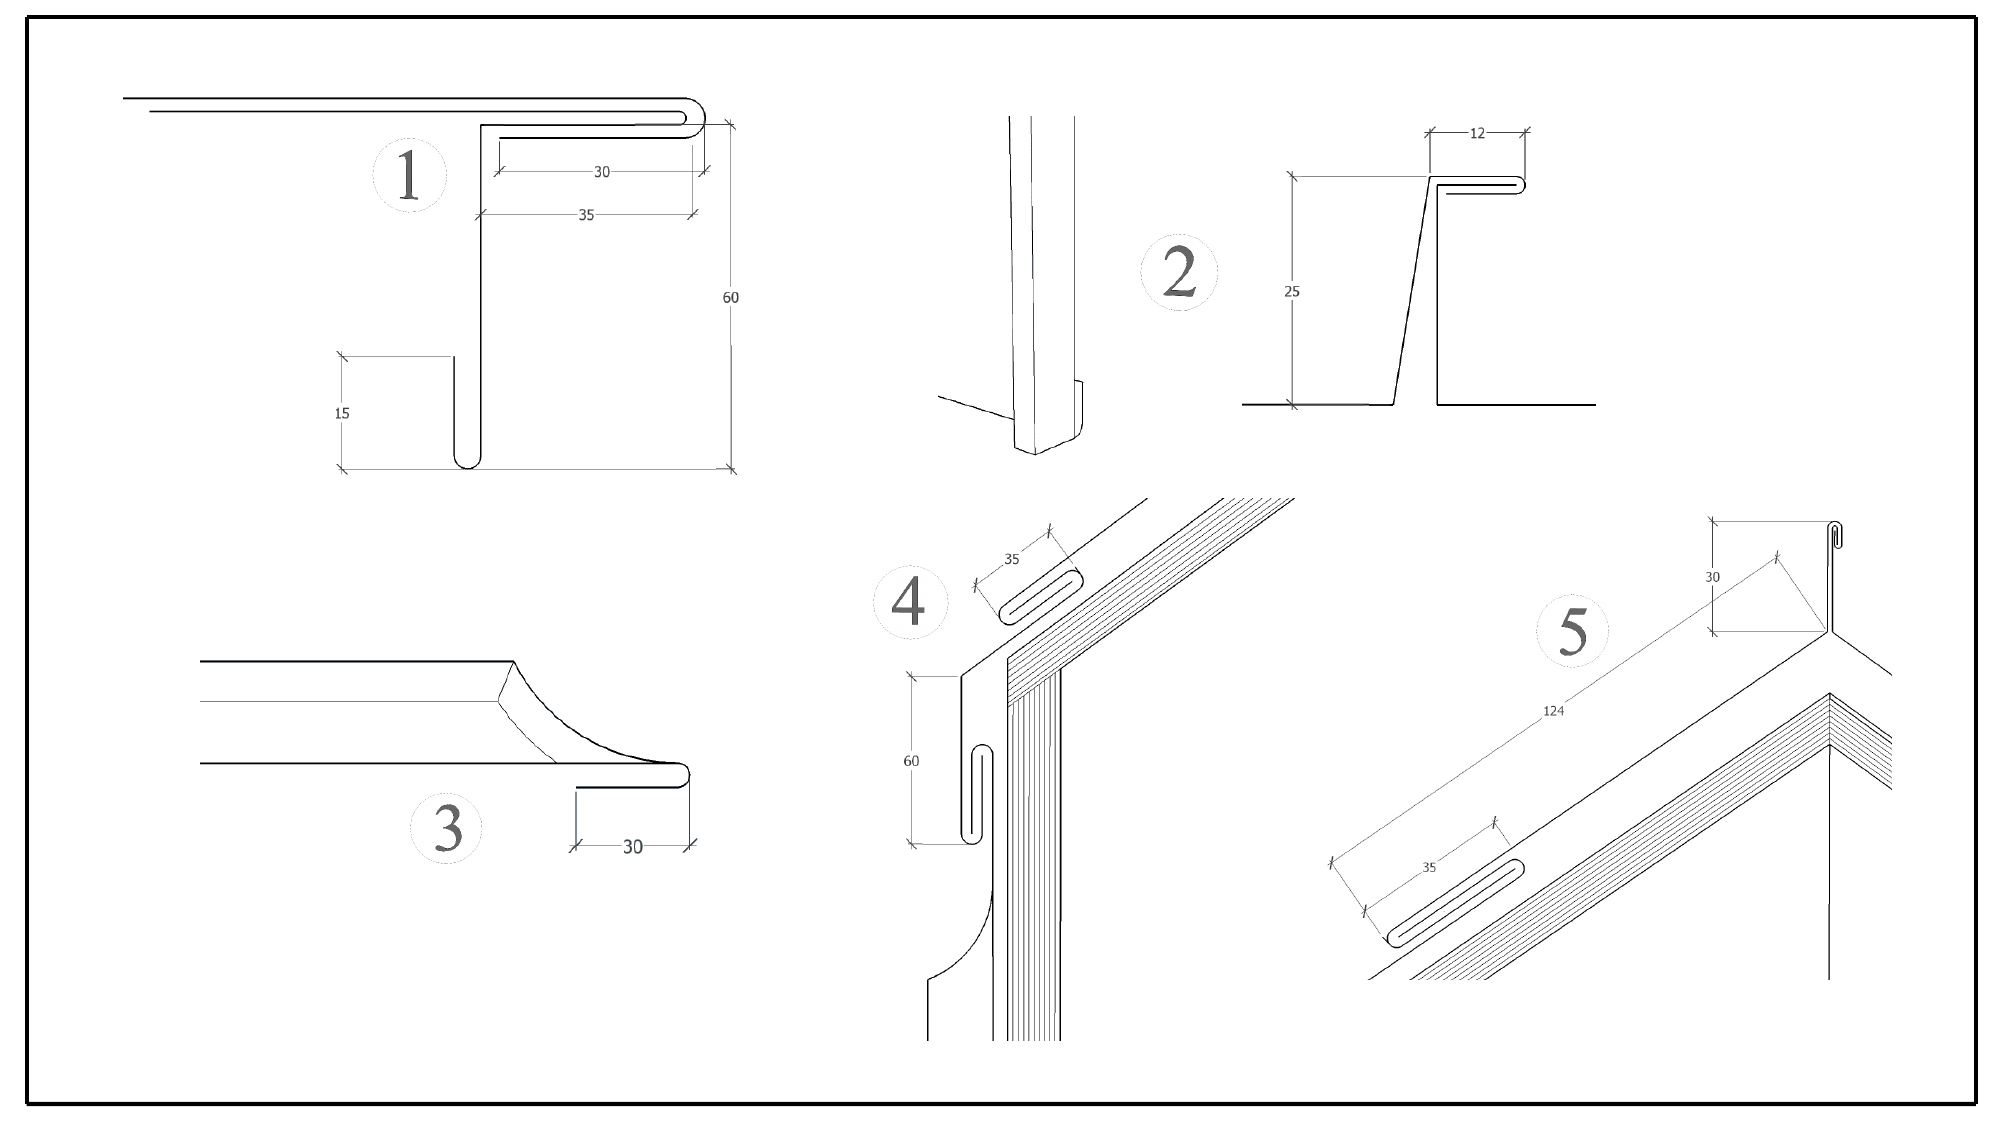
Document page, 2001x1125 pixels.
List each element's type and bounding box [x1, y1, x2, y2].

picture [865, 498, 1319, 1041]
picture [938, 116, 1093, 465]
picture [123, 78, 760, 491]
picture [1322, 490, 1892, 980]
picture [200, 630, 707, 865]
picture [1139, 231, 1219, 312]
picture [1242, 114, 1596, 454]
